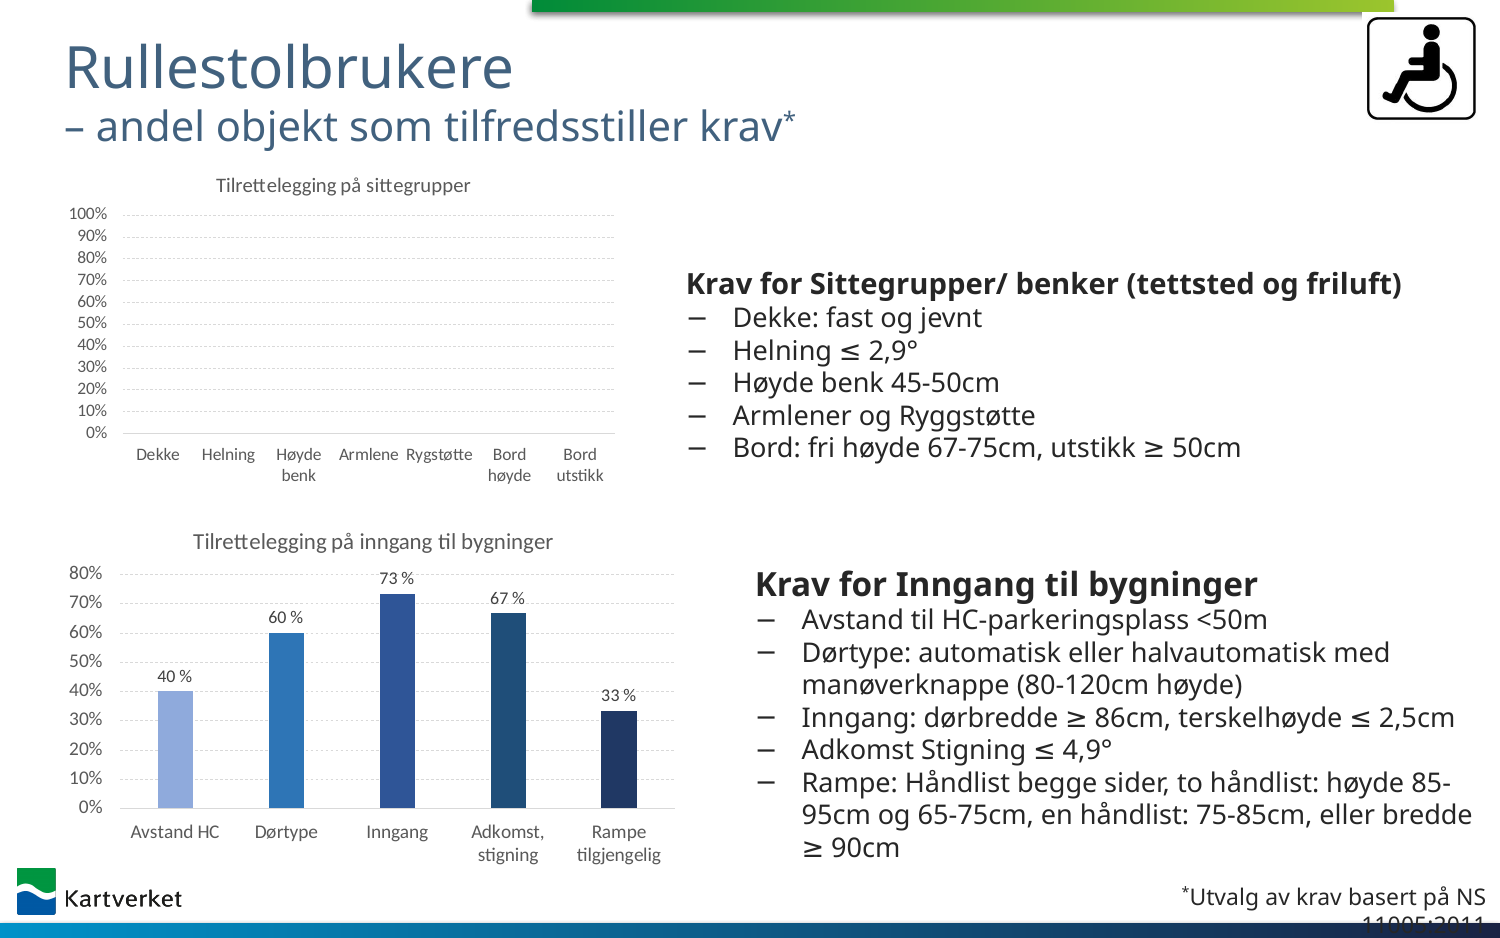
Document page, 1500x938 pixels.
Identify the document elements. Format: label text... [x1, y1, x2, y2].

picture [62, 520, 685, 874]
text_box Krav for Sittegrupper/ benker (tettsted og friluft) Dekke: fast og jevnt Helning ≤ 2,9° Høyde benk 45-50cm Armlener og Ryggstøtte Bord: fri høyde 67-75cm, utstikk ≥ 50cm [670, 258, 1418, 471]
text_box Krav for Inngang til bygninger Avstand til HC-parkeringsplass <50m Dørtype: automatisk eller halvautomatisk med manøverknappe (80-120cm høyde) Inngang: dørbredde ≥ 86cm, terskelhøyde ≤ 2,5cm Adkomst Stigning ≤ 4,9° Rampe: Håndlist begge sider, to håndlist: høyde 85-95cm og 65-75cm, en håndlist: 75-85cm, eller bredde ≥ 90cm [740, 555, 1491, 870]
text_box *Utvalg av krav basert på NS 11005:2011 [1068, 873, 1500, 938]
text_box Rullestolbrukere – andel objekt som tilfredsstiller krav* [49, 25, 1431, 158]
picture [62, 166, 625, 492]
picture [1362, 12, 1481, 126]
